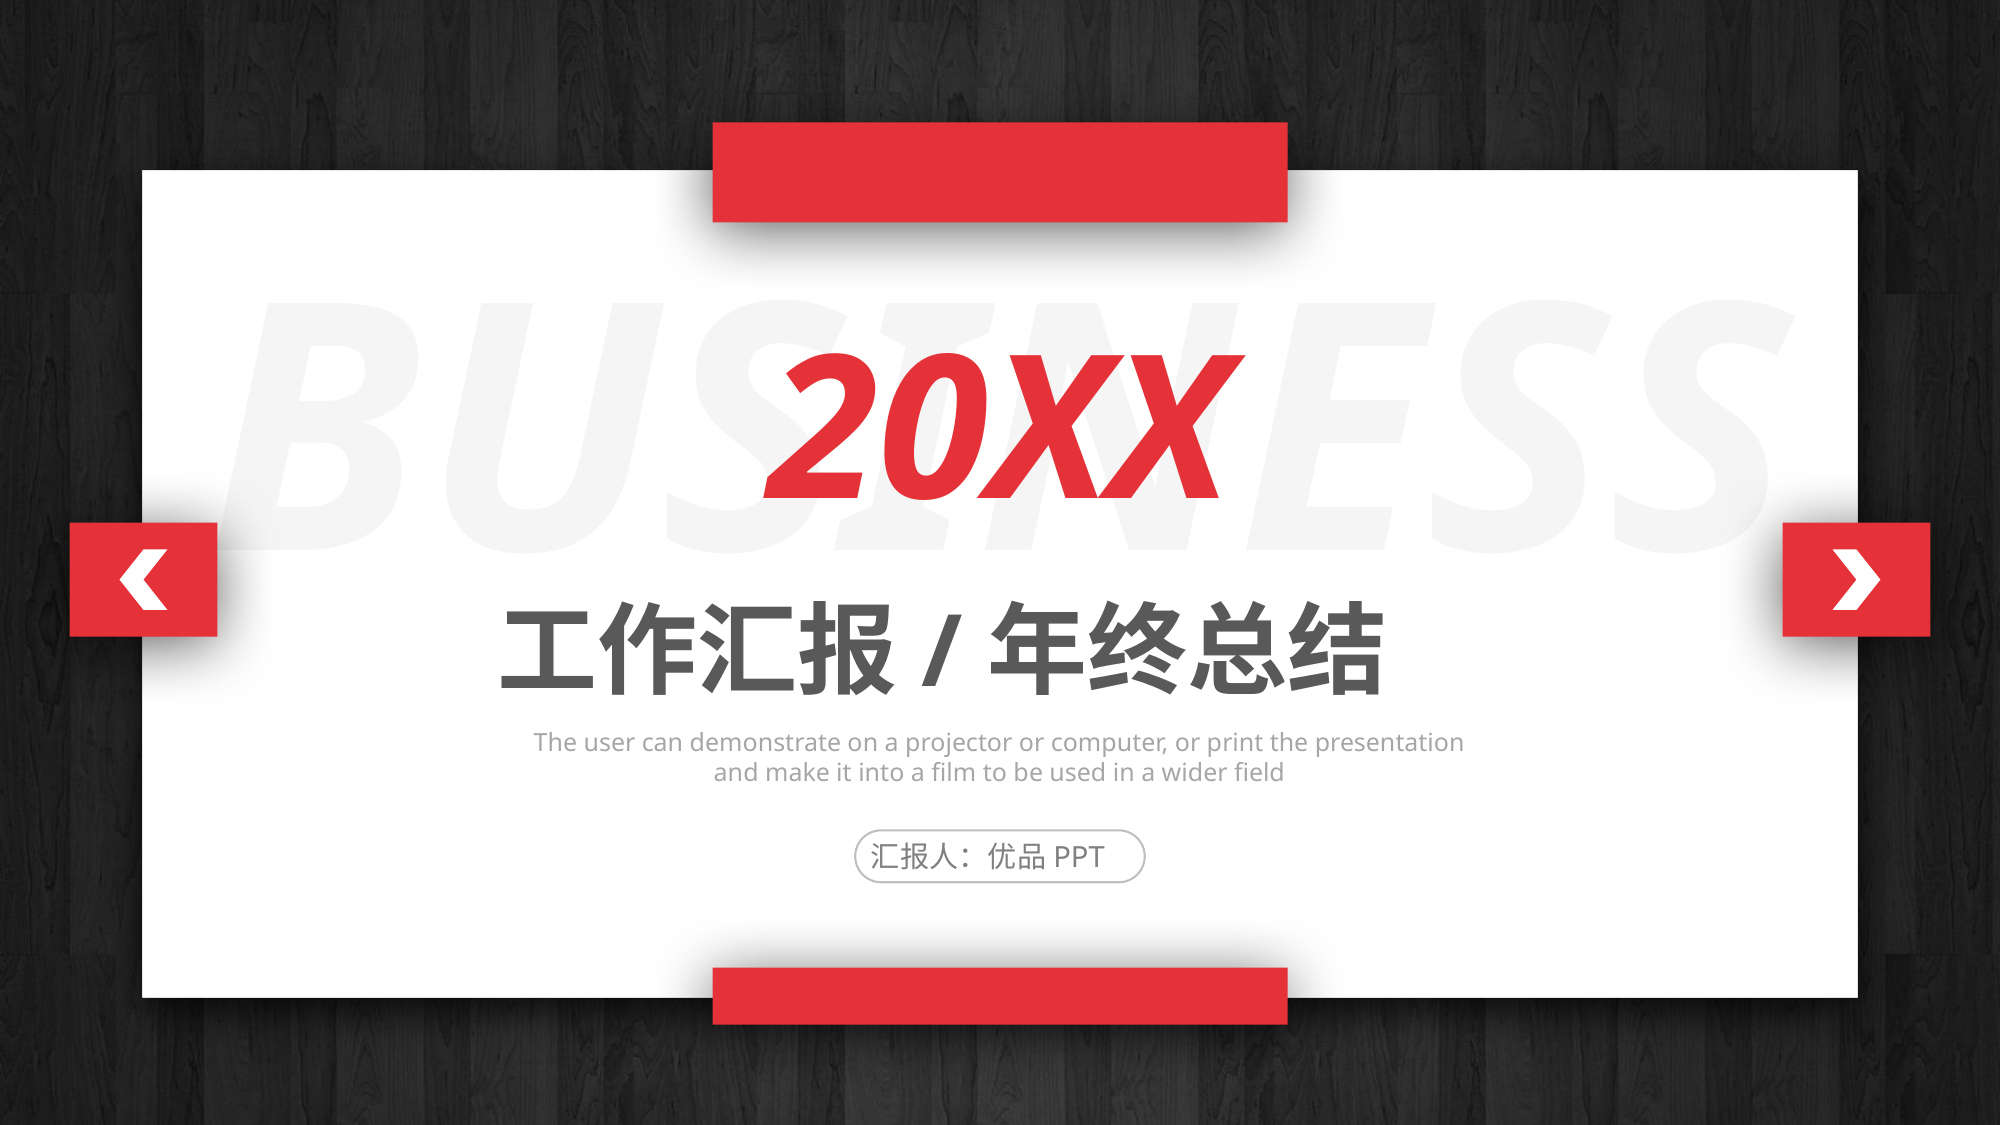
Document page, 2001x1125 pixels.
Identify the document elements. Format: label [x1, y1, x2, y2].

text_box [855, 830, 1145, 883]
text_box [69, 522, 218, 637]
picture [0, 0, 2000, 1125]
text_box [1782, 522, 1931, 637]
